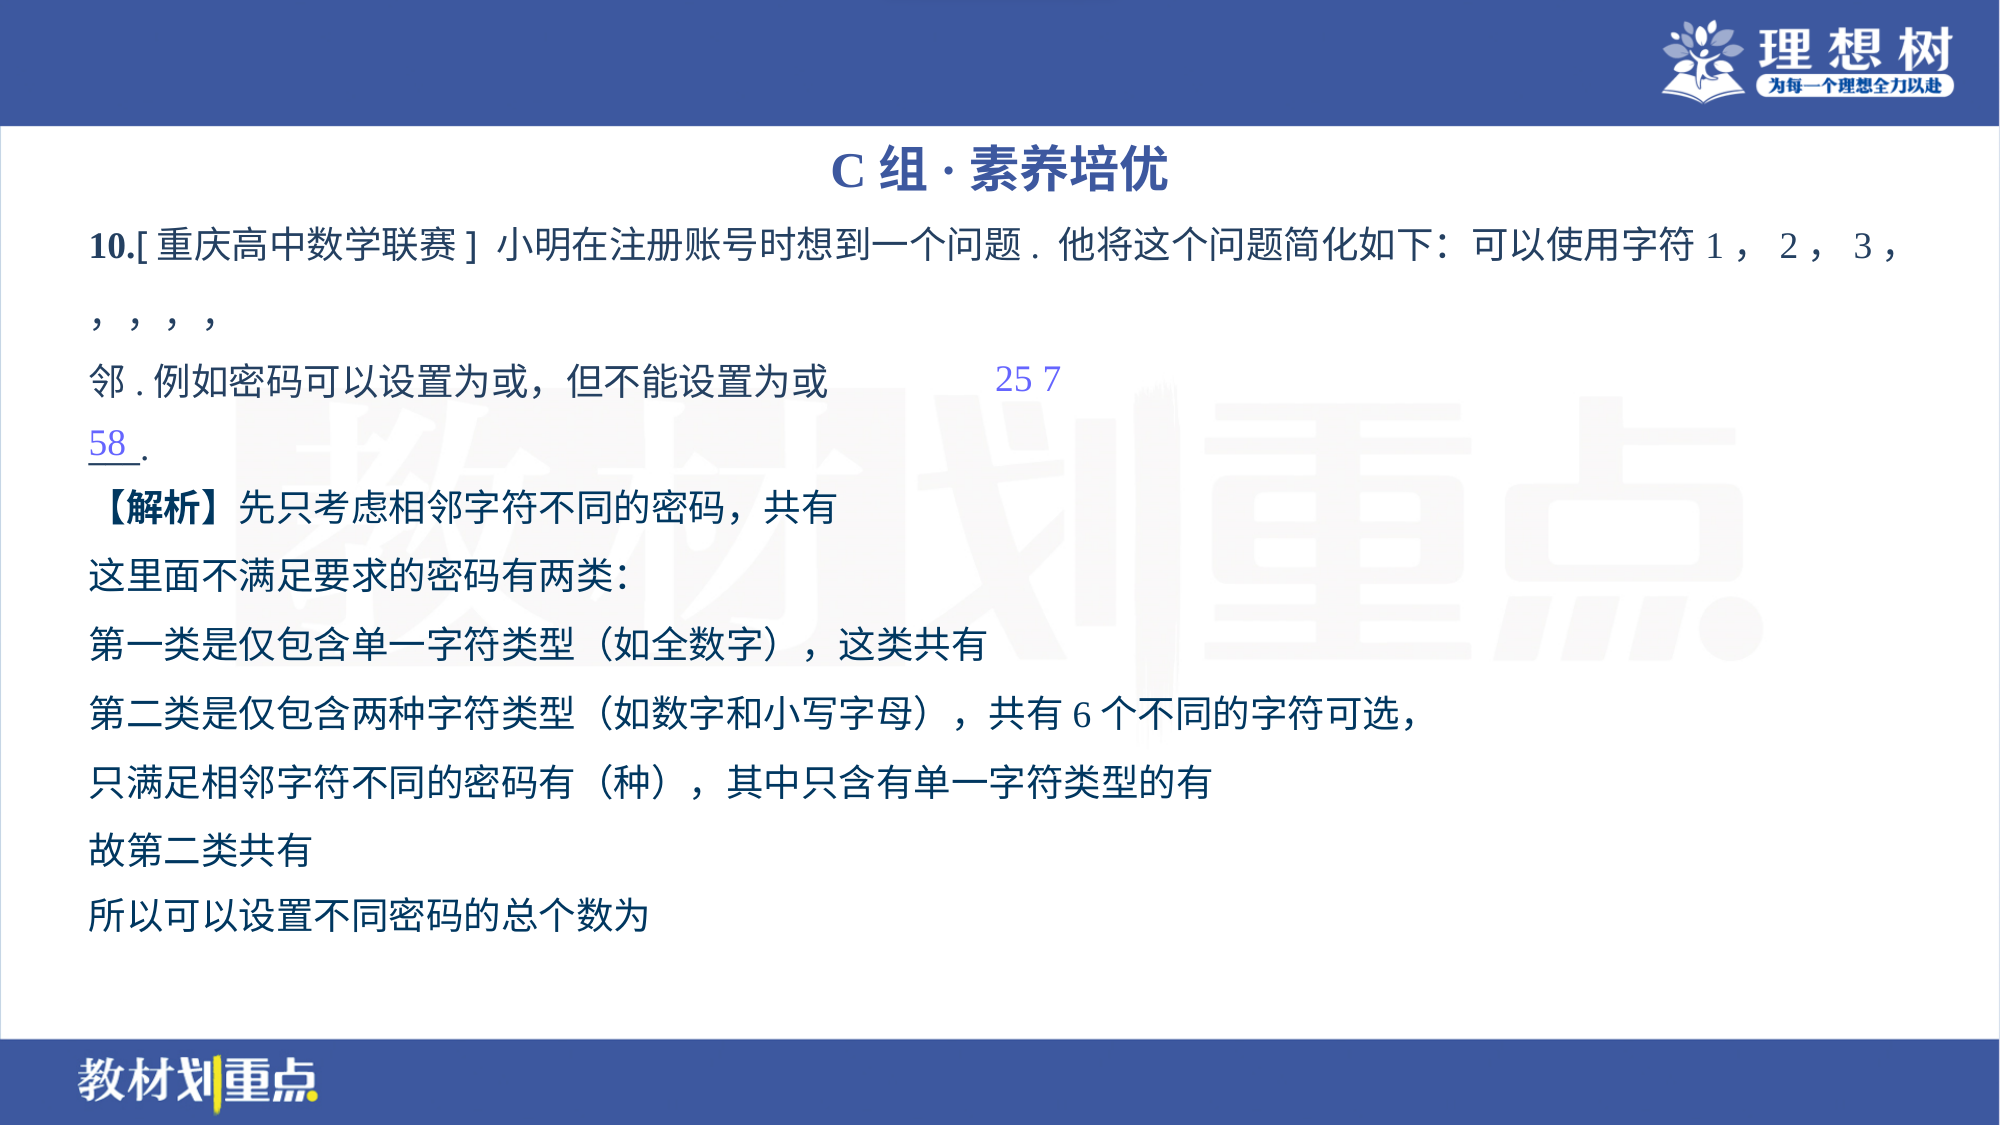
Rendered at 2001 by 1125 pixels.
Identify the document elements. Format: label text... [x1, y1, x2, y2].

picture [0, 0, 2000, 1125]
text_box 25 7 58 [88, 329, 1911, 457]
text_box C组·素养培优 [88, 135, 1911, 196]
